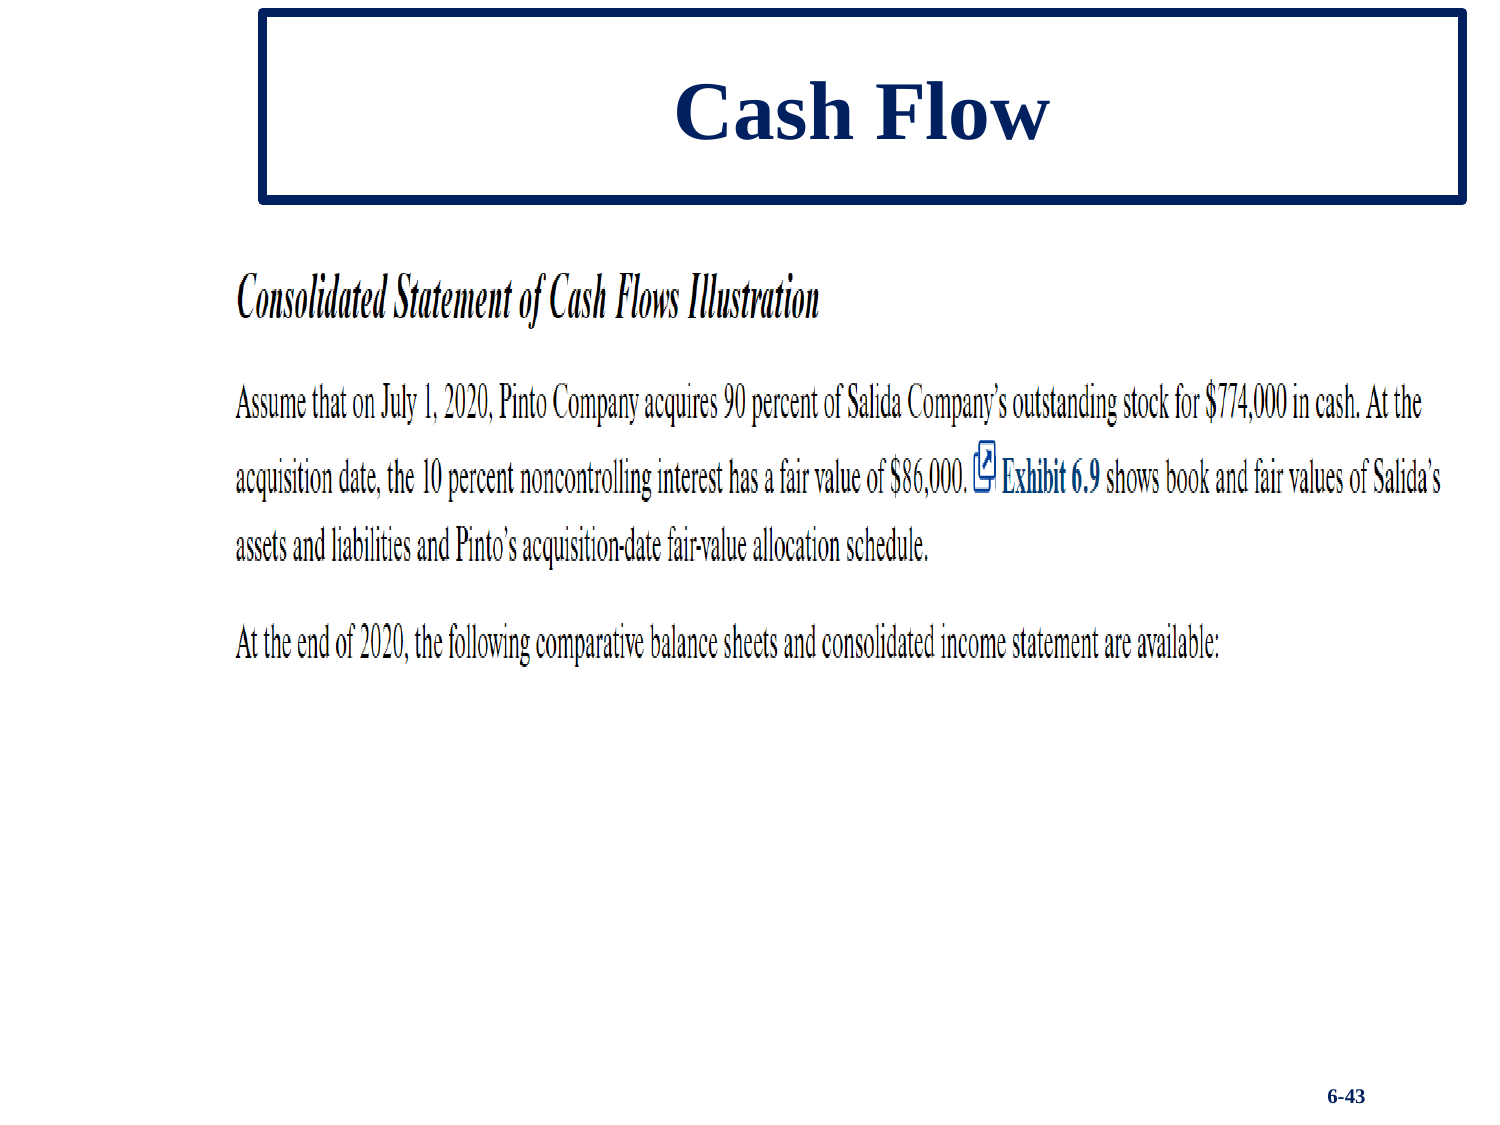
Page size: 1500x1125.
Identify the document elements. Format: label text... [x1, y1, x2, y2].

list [224, 262, 1500, 688]
title Cash Flow [258, 8, 1467, 205]
slide_number 6-43 [1312, 1074, 1400, 1125]
